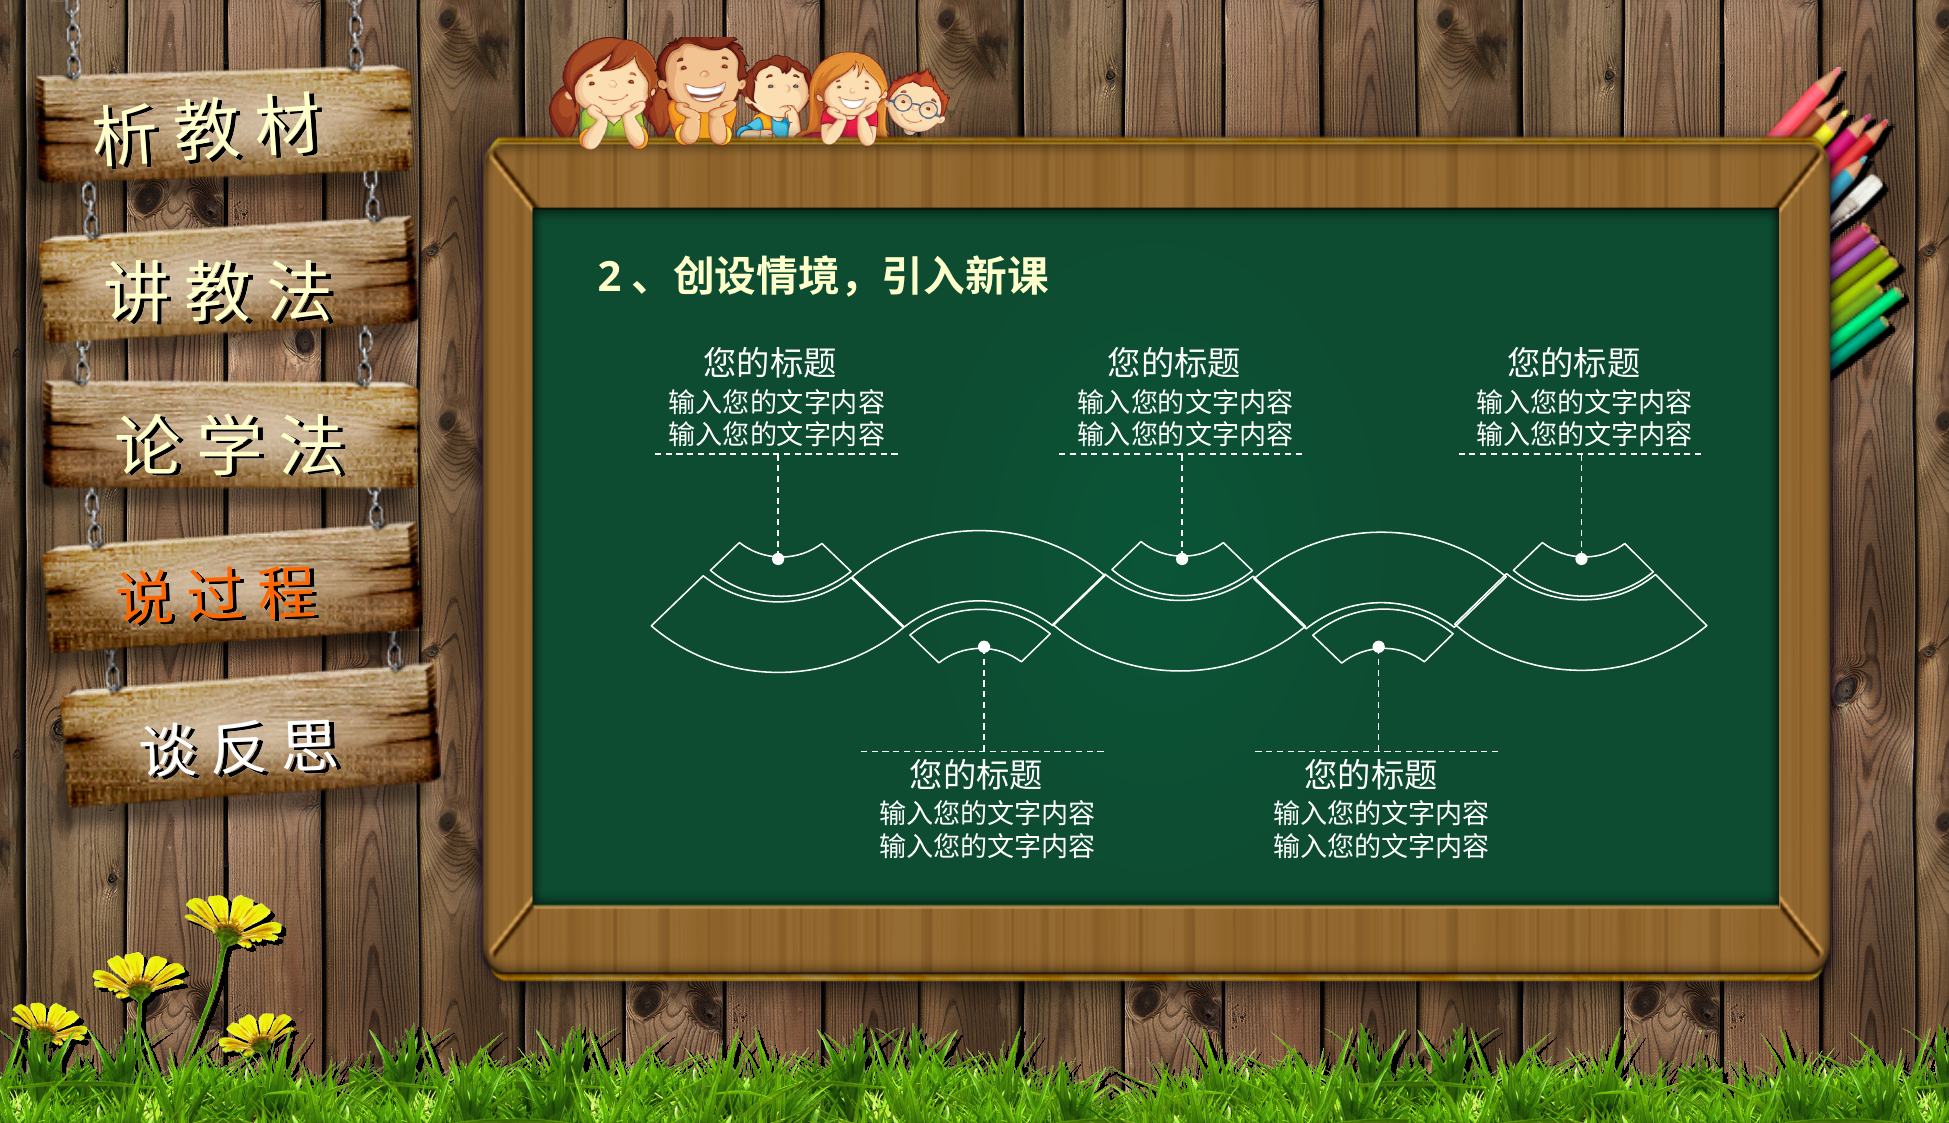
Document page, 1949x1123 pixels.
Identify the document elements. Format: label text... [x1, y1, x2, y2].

text_box [651, 575, 904, 673]
text_box [1454, 573, 1707, 671]
text_box [881, 601, 1080, 645]
text_box [1400, 532, 1453, 545]
text_box [653, 629, 765, 673]
picture [0, 0, 1949, 1123]
text_box [1507, 637, 1694, 673]
text_box [1112, 567, 1253, 596]
text_box [1052, 574, 1306, 671]
text_box 输入您的文字内容 输入您的文字内容 [620, 378, 898, 456]
text_box [653, 566, 863, 623]
text_box 输入您的文字内容 输入您的文字内容 [1225, 790, 1502, 868]
text_box 2、创设情境，引入新课 [582, 242, 1064, 308]
text_box 您的标题 [1292, 761, 1450, 790]
text_box [1096, 567, 1267, 600]
text_box 您的标题 [1495, 336, 1653, 378]
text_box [654, 453, 902, 560]
text_box [1495, 567, 1694, 611]
text_box [1011, 532, 1053, 544]
text_box [1281, 603, 1482, 645]
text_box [1058, 453, 1306, 560]
text_box 输入您的文字内容 输入您的文字内容 [1028, 378, 1306, 456]
text_box 输入您的文字内容 输入您的文字内容 [1427, 378, 1705, 456]
text_box [909, 609, 1051, 645]
text_box 您的标题 [1095, 336, 1254, 378]
text_box [792, 658, 855, 673]
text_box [1458, 453, 1705, 560]
text_box [1310, 532, 1363, 544]
text_box [710, 567, 852, 597]
text_box [906, 532, 948, 544]
text_box [1513, 567, 1654, 597]
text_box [1255, 646, 1502, 752]
text_box 输入您的文字内容 输入您的文字内容 [830, 790, 1108, 868]
text_box [1112, 659, 1250, 673]
text_box [852, 530, 1104, 627]
text_box 您的标题 [897, 761, 1056, 790]
text_box 您的标题 [691, 336, 850, 378]
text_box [860, 646, 1108, 752]
text_box [1255, 532, 1504, 629]
text_box [1312, 609, 1454, 645]
